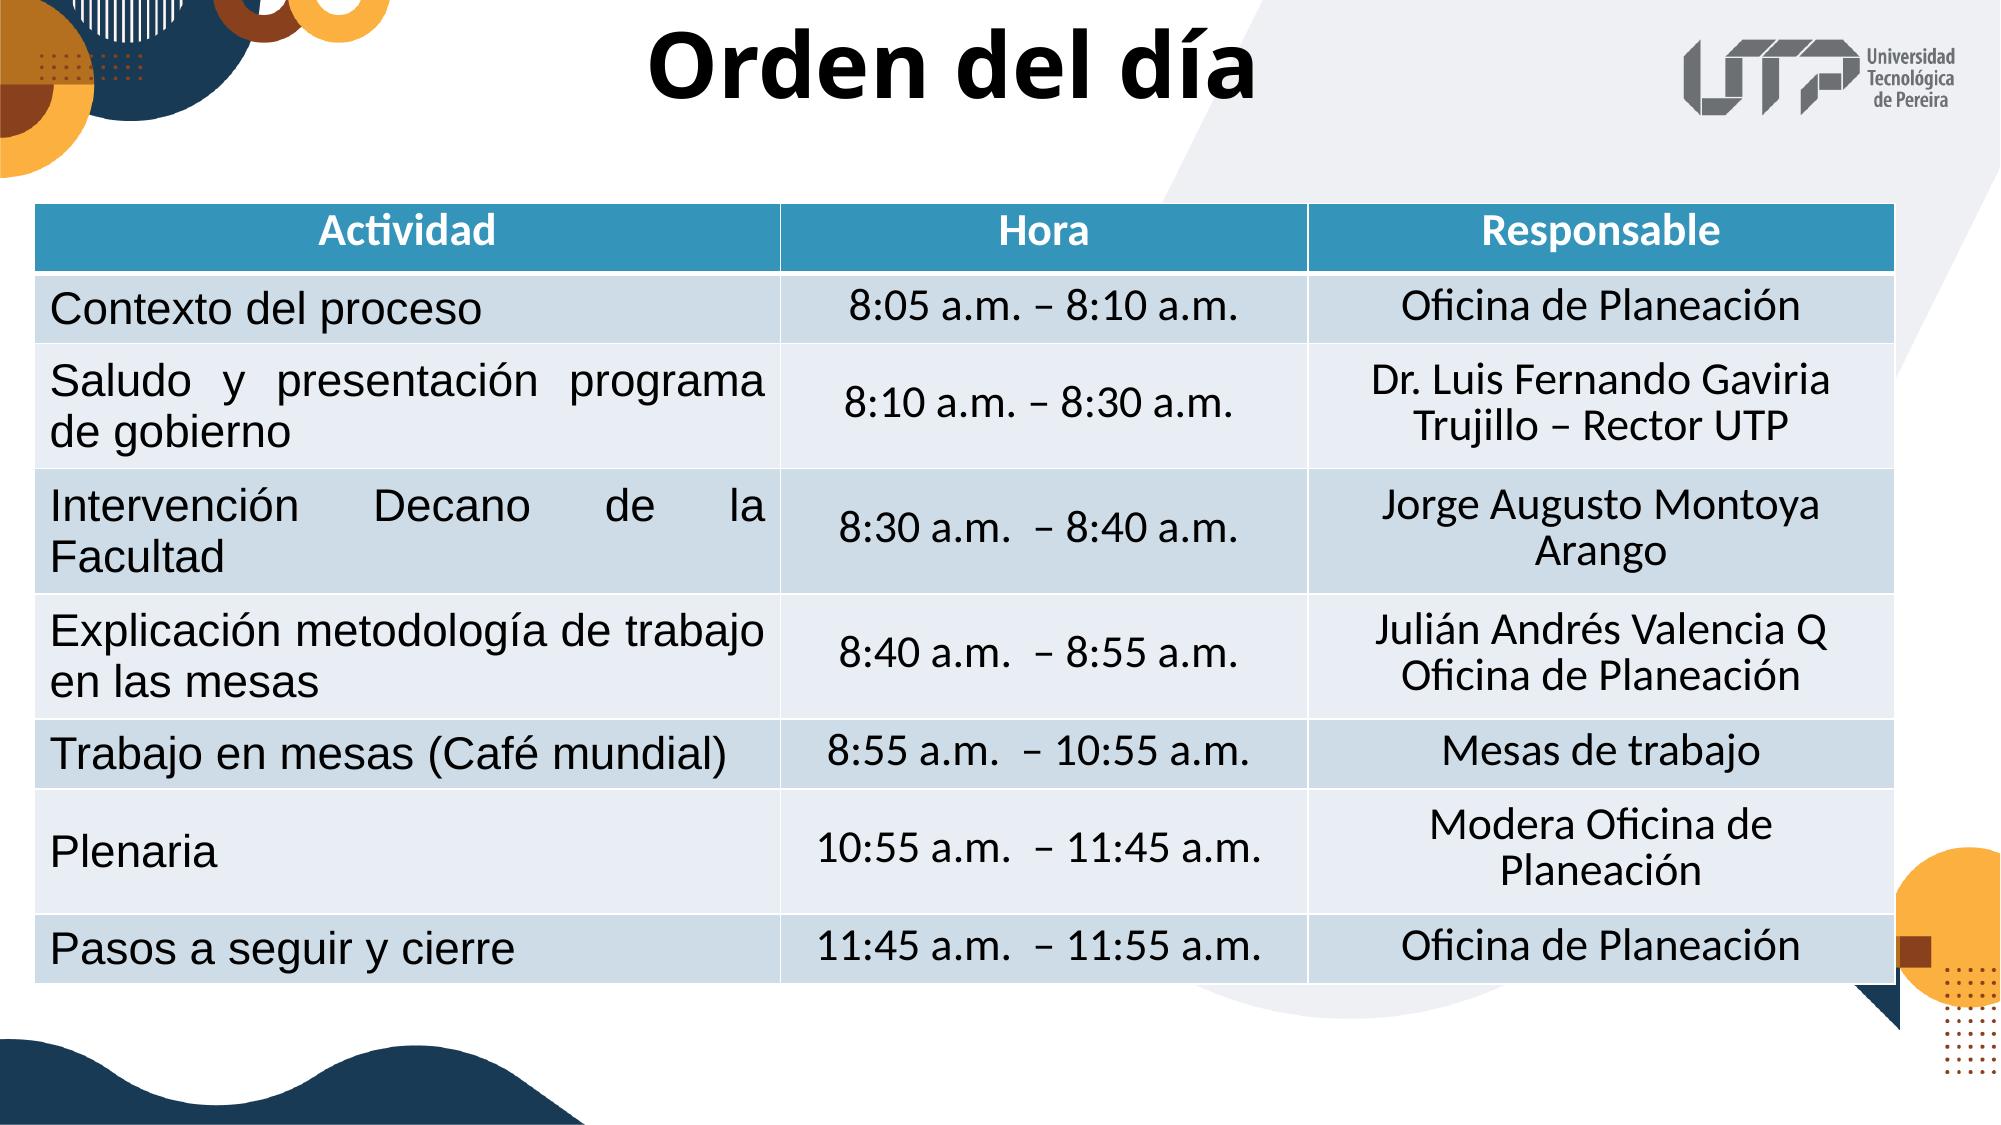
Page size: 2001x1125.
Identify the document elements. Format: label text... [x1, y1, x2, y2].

table_cell 8:05 a.m. – 8:10 a.m. [781, 276, 1307, 343]
table_cell Oficina de Planeación [1309, 276, 1894, 343]
table_cell Oficina de Planeación [1309, 915, 1894, 983]
table_cell Plenaria [35, 790, 780, 913]
table_cell Trabajo en mesas (Café mundial) [35, 720, 780, 788]
table_cell Saludo y presentación programa de gobierno [35, 344, 780, 468]
table_cell 8:10 a.m. – 8:30 a.m. [781, 344, 1307, 468]
table_cell Jorge Augusto Montoya Arango [1309, 469, 1894, 593]
table_cell Mesas de trabajo [1309, 720, 1894, 788]
table_cell Dr. Luis Fernando Gaviria Trujillo – Rector UTP [1309, 344, 1894, 468]
table_cell Julián Andrés Valencia Q Oficina de Planeación [1309, 595, 1894, 718]
table_cell Pasos a seguir y cierre [35, 915, 780, 983]
text_box Orden del día [630, 0, 1299, 125]
table_cell 10:55 a.m. – 11:45 a.m. [781, 790, 1307, 913]
table_cell 8:55 a.m. – 10:55 a.m. [781, 720, 1307, 788]
table_cell Intervención Decano de la Facultad [35, 469, 780, 593]
table_header Actividad [35, 204, 780, 271]
table_cell Explicación metodología de trabajo en las mesas [35, 595, 780, 718]
picture [0, 0, 2001, 1125]
table_cell 8:30 a.m. – 8:40 a.m. [781, 469, 1307, 593]
table_header Responsable [1309, 204, 1894, 271]
table_cell Contexto del proceso [35, 276, 780, 343]
table_header Hora [781, 204, 1307, 271]
table_cell 8:40 a.m. – 8:55 a.m. [781, 595, 1307, 718]
table_cell 11:45 a.m. – 11:55 a.m. [781, 915, 1307, 983]
table_cell Modera Oficina de Planeación [1309, 790, 1894, 913]
